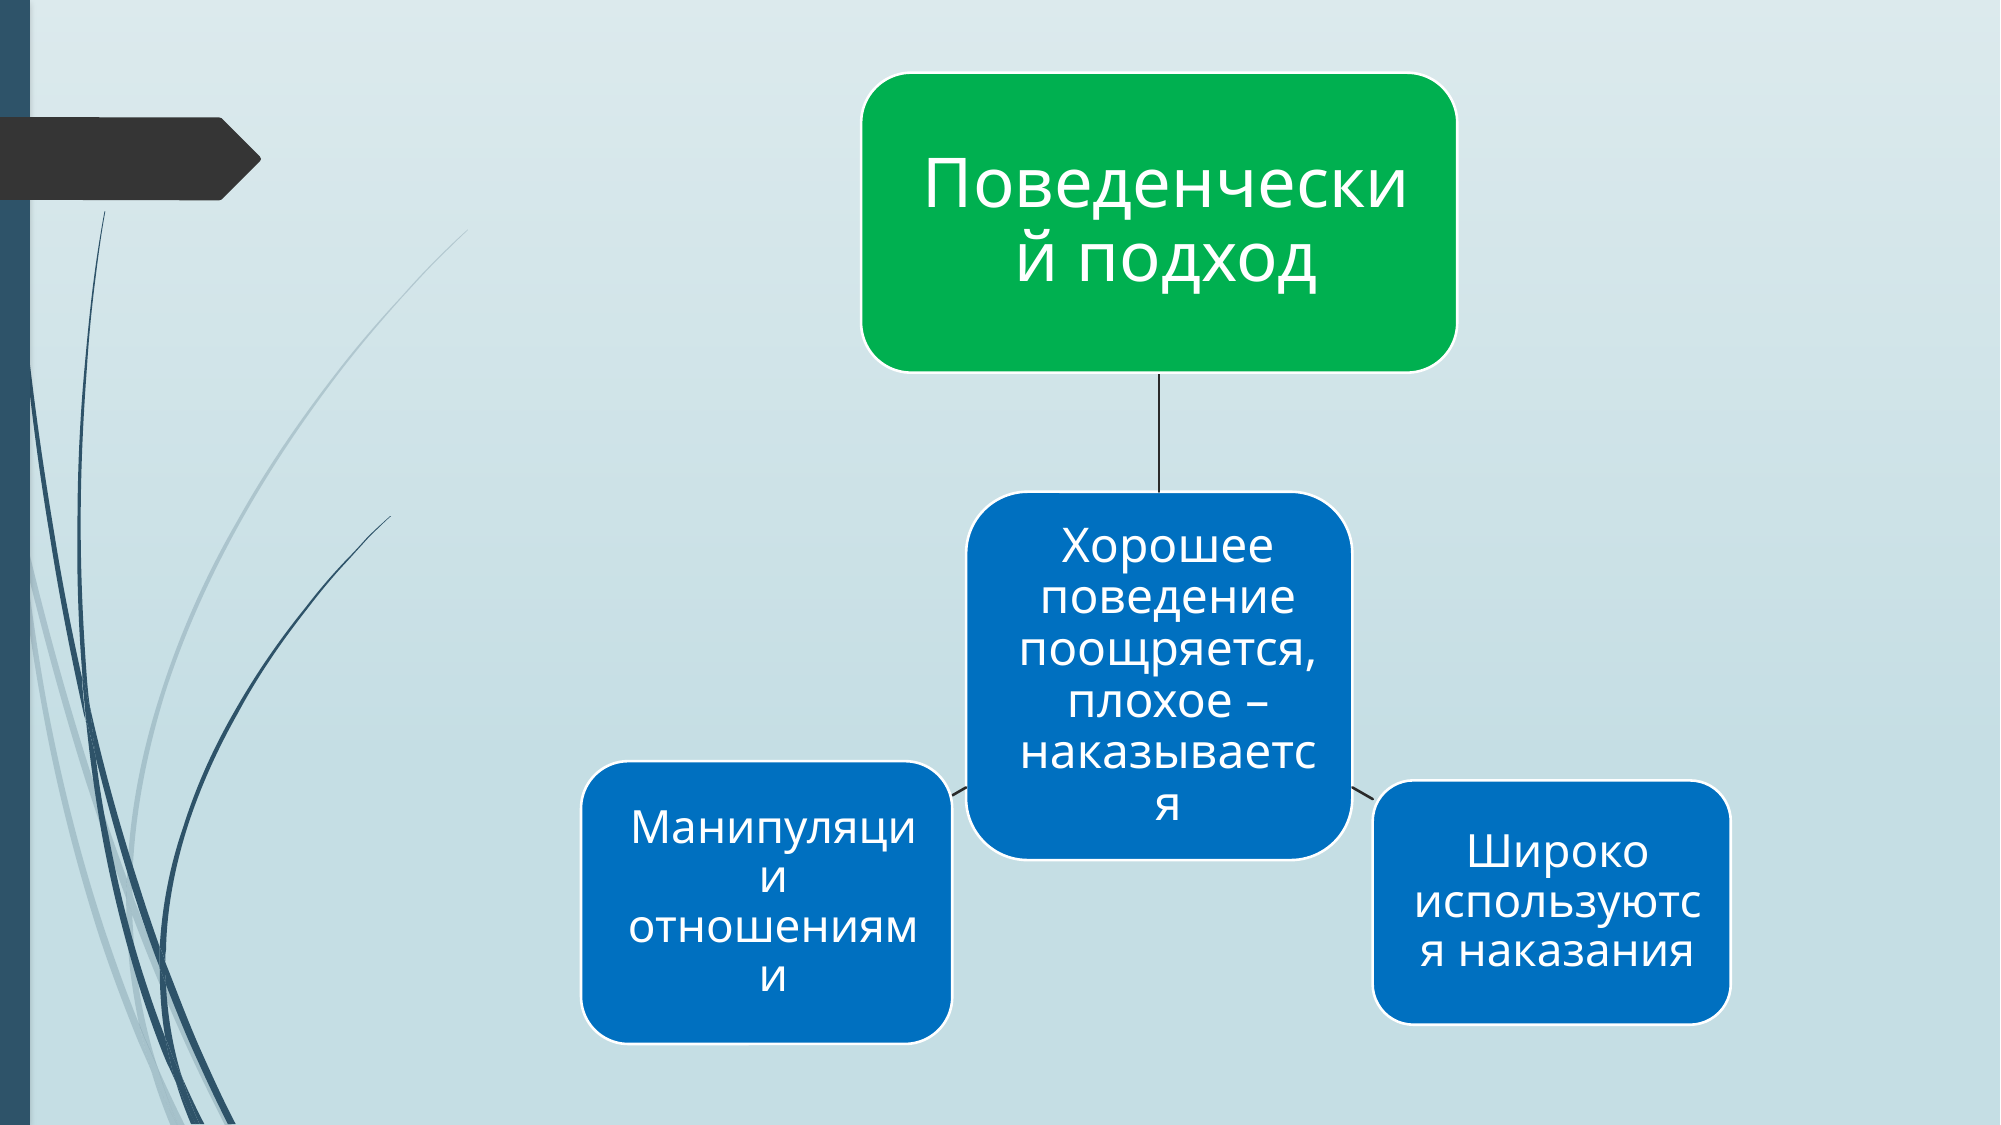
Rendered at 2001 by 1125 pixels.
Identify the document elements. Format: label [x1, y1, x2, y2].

list [424, 66, 1888, 1051]
